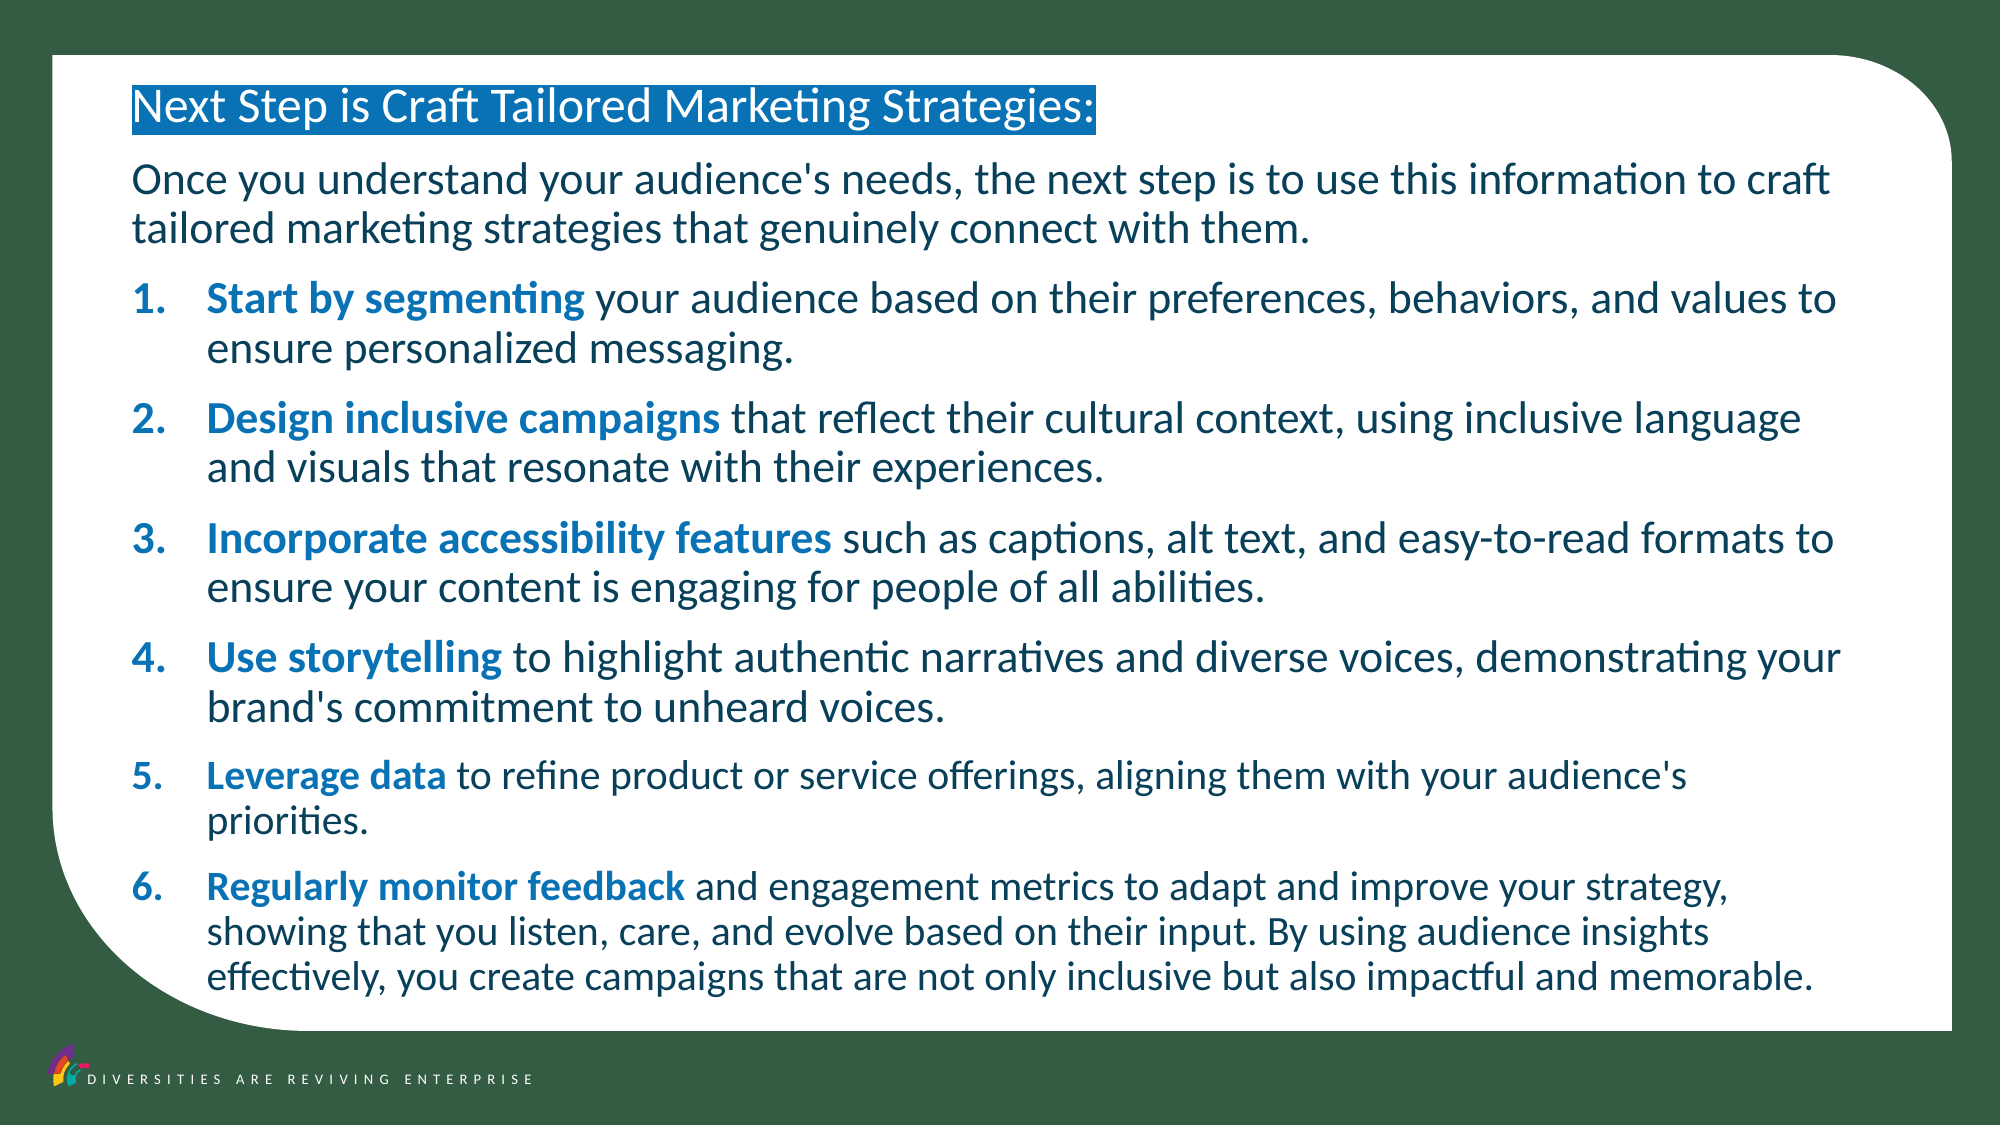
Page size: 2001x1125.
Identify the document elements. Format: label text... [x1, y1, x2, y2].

list Next Step is Craft Tailored Marketing Strategies: Once you understand your audience's needs, the next step is to use this information to craft tailored marketing strategies that genuinely connect with them. Start by segmenting your audience based on their preferences, behaviors, and values to ensure personalized messaging. Design inclusive campaigns that reflect their cultural context, using inclusive language and visuals that resonate with their experiences. Incorporate accessibility features such as captions, alt text, and easy-to-read formats to ensure your content is engaging for people of all abilities. Use storytelling to highlight authentic narratives and diverse voices, demonstrating your brand's commitment to unheard voices. Leverage data to refine product or service offerings, aligning them with your audience's priorities. Regularly monitor feedback and engagement metrics to adapt and improve your strategy, showing that you listen, care, and evolve based on their input. By using audience insights effectively, you create campaigns that are not only inclusive but also impactful and memorable. [116, 72, 1874, 704]
